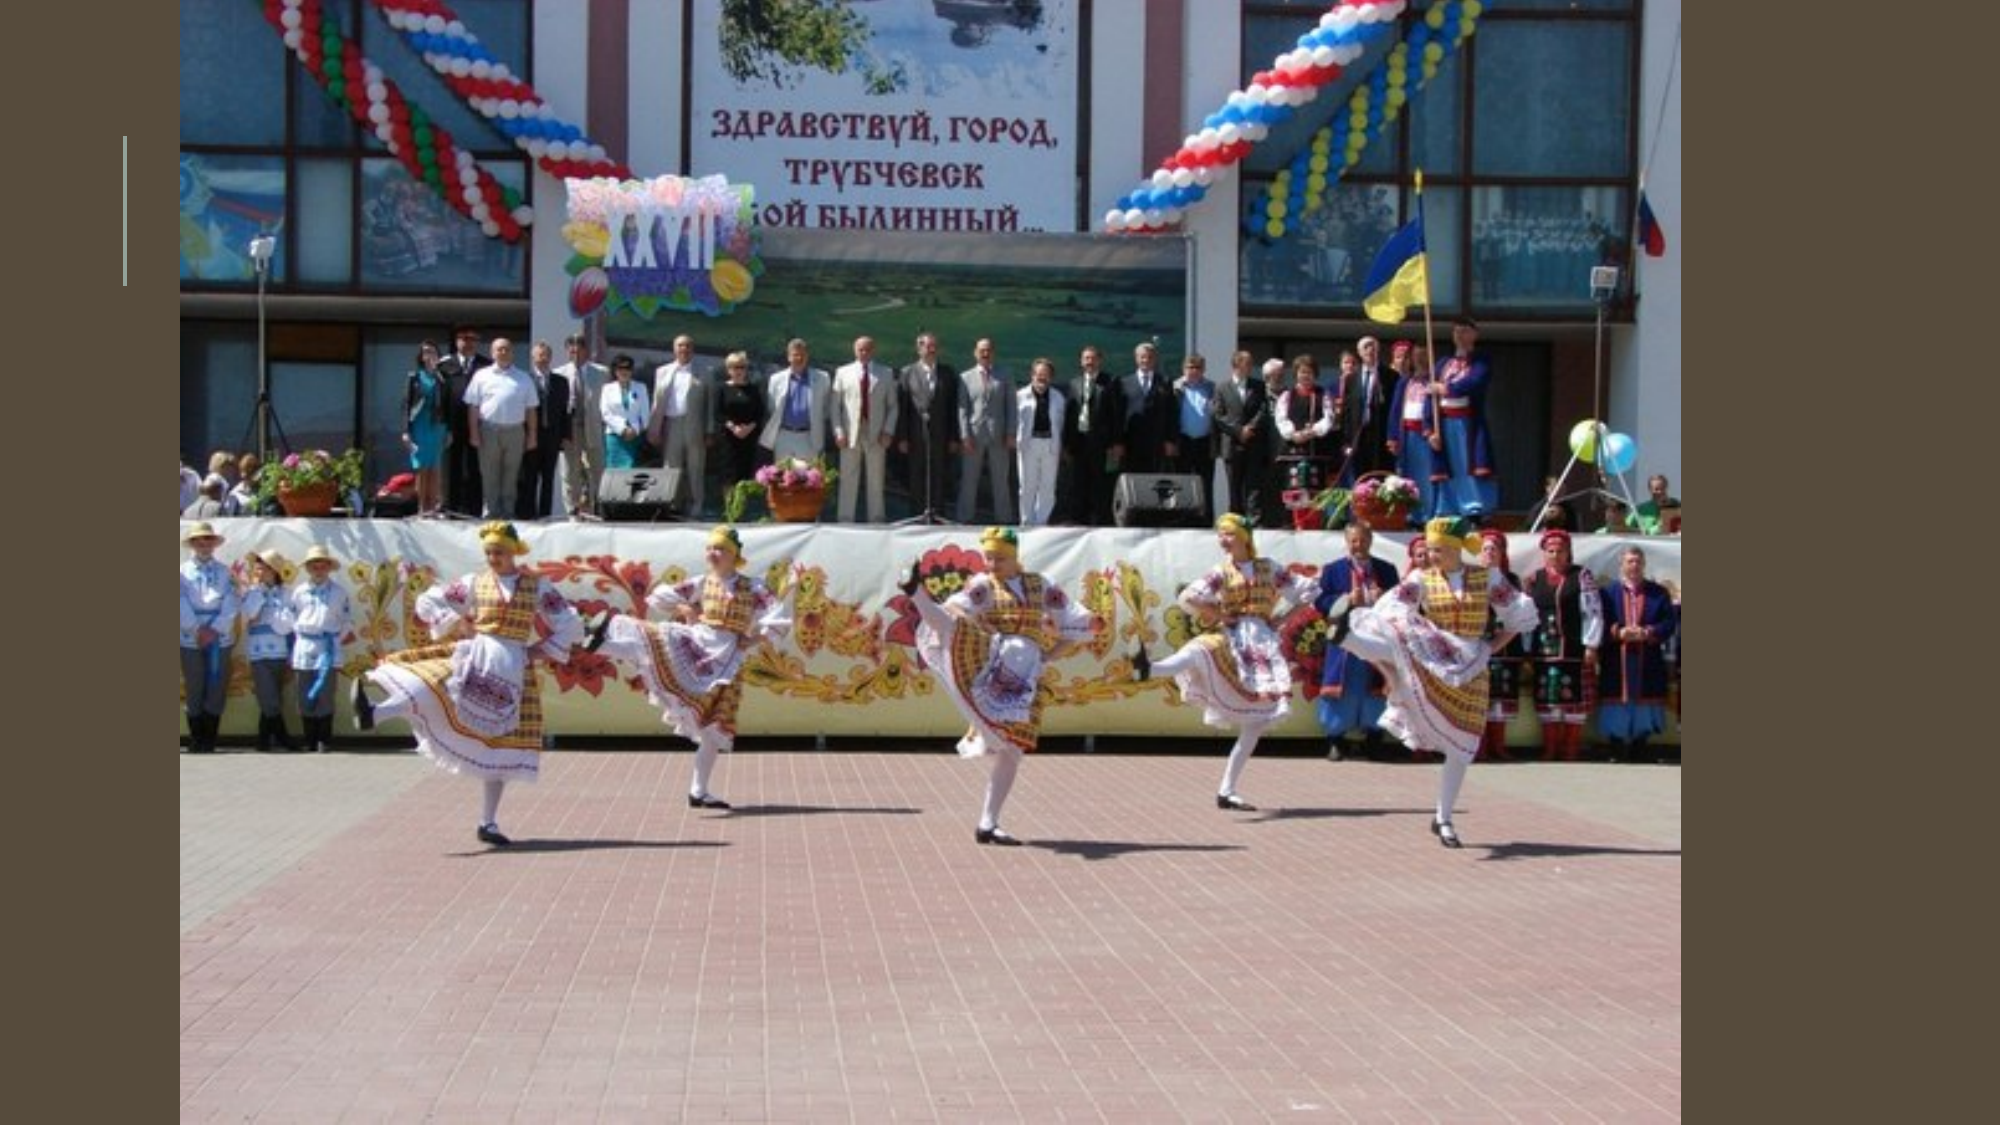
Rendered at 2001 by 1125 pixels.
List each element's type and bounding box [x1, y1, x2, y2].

list [180, 0, 1681, 1125]
